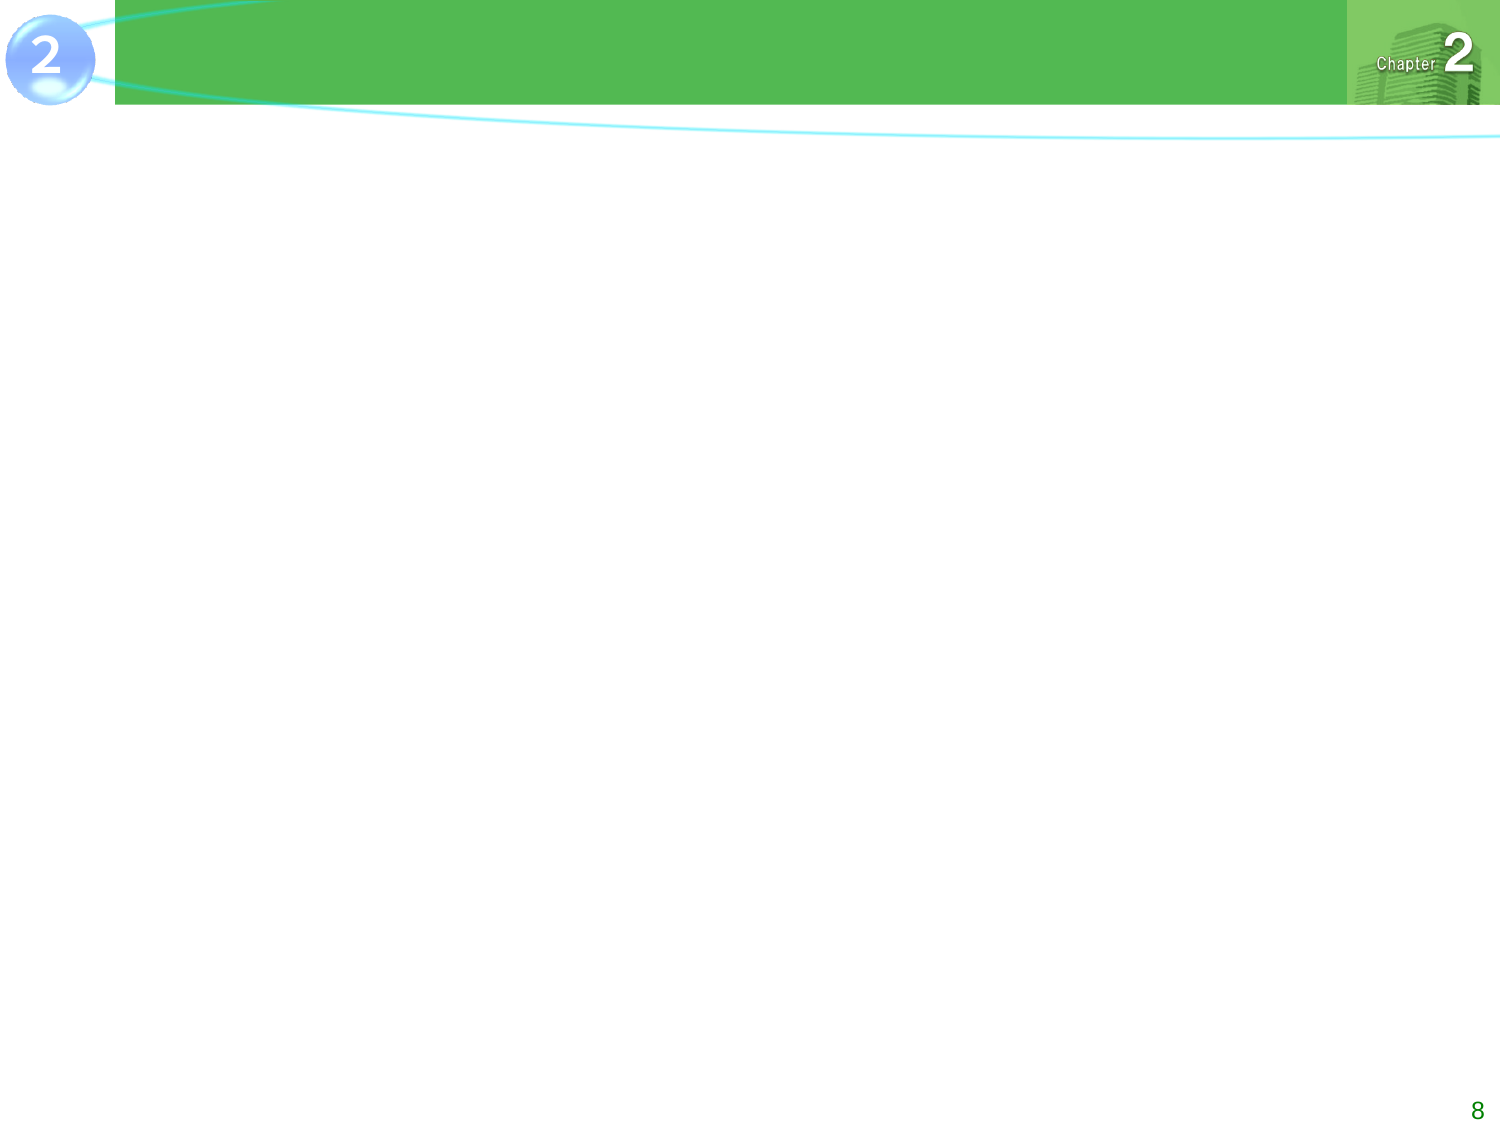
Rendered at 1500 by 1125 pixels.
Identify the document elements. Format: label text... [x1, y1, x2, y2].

picture [3, 1, 1500, 142]
picture [1362, 15, 1494, 91]
text_box ２ [6, 16, 86, 91]
slide_number 7 [1340, 1086, 1500, 1125]
